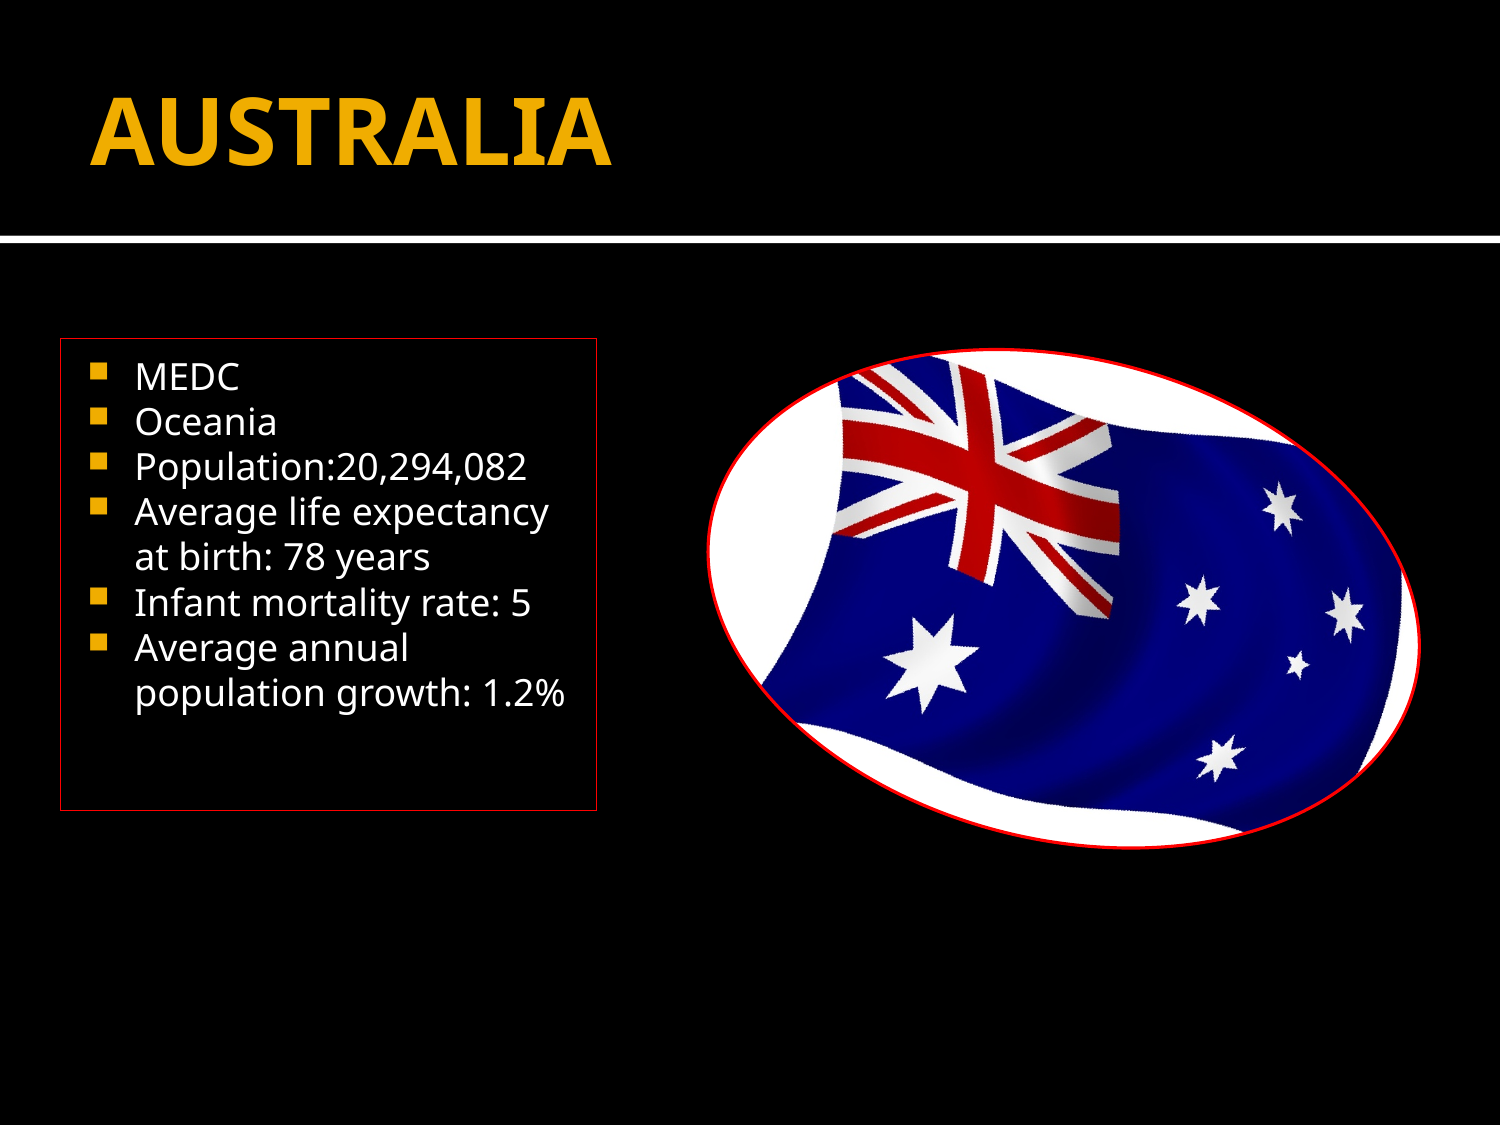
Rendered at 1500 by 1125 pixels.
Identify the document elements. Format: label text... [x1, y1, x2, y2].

title AUSTRALIA [75, 25, 1425, 231]
list MEDC Oceania Population:20,294,082 Average life expectancy at birth: 78 years Infant mortality rate: 5 Average annual population growth: 1.2% [60, 338, 597, 811]
picture [702, 352, 1426, 846]
